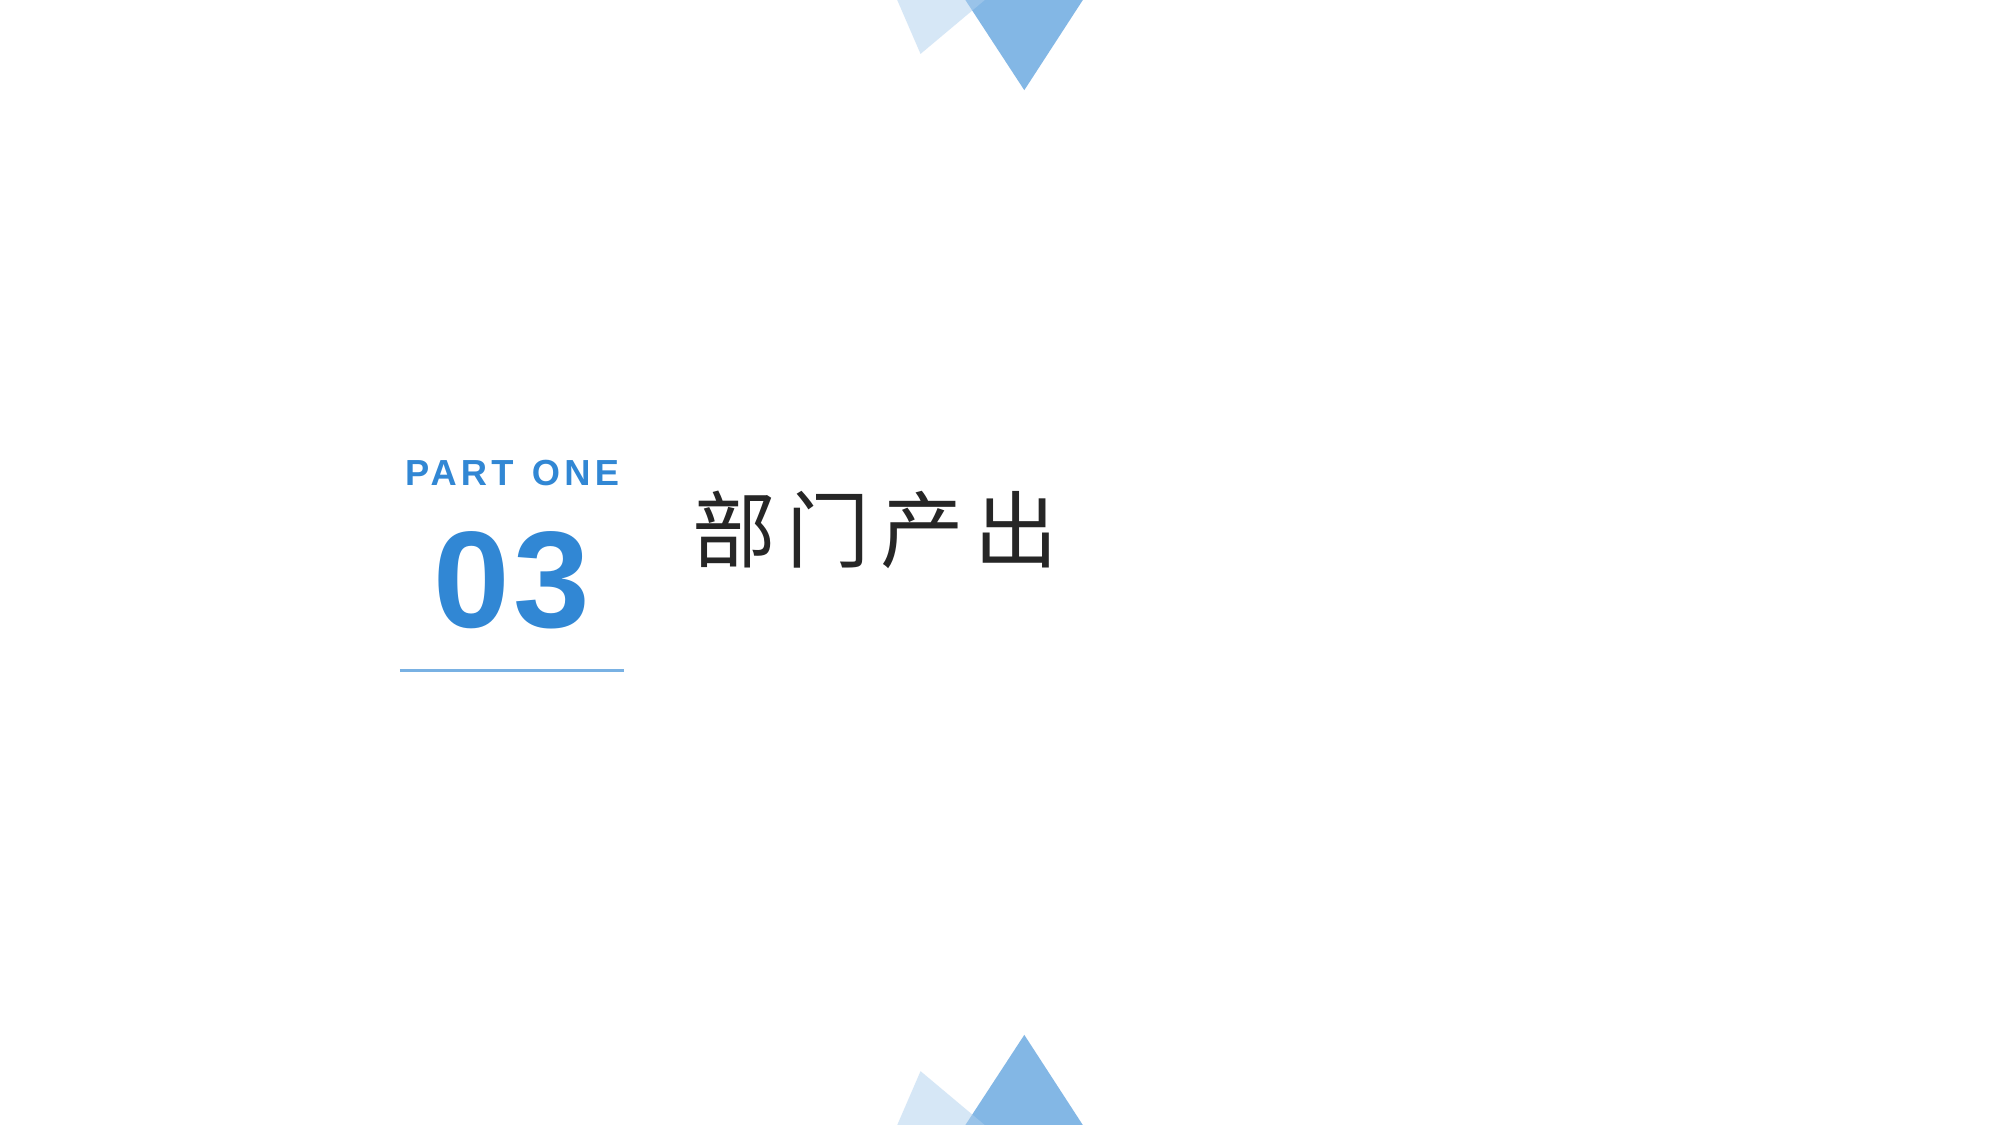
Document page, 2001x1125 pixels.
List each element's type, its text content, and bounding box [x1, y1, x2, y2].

text_box PART ONE [376, 444, 649, 501]
text_box 03 [376, 501, 649, 671]
title 部门产出 [677, 456, 1624, 594]
